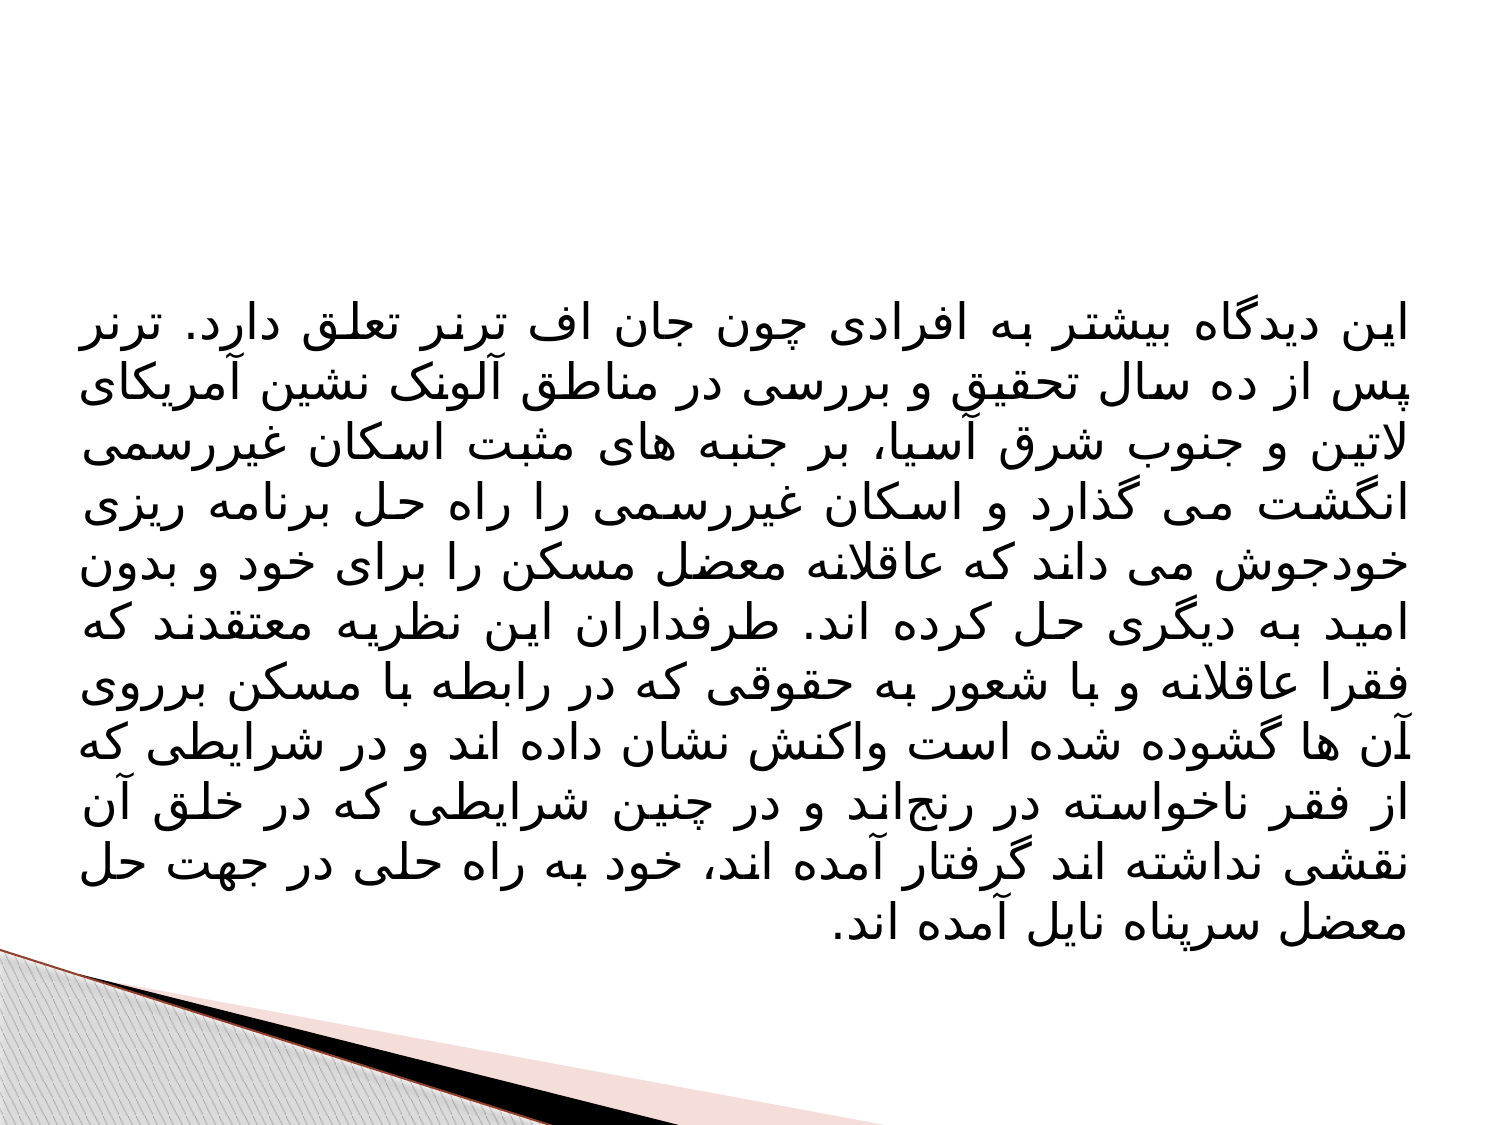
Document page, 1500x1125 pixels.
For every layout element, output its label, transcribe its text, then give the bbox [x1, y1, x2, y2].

text_box این دیدگاه بیشتر به افرادی چون جان اف ترنر تعلق دارد. ترنر پس از ده سال تحقیق و بررسی در مناطق آلونک نشین آمریکای لاتین و جنوب شرق آسیا، بر جنبه های مثبت اسکان غیررسمی انگشت می گذارد و اسکان غیررسمی را راه حل برنامه ریزی خودجوش می داند که عاقلانه معضل مسکن را برای خود و بدون امید به دیگری حل کرده اند. طرفداران این نظریه معتقدند که فقرا عاقلانه و با شعور به حقوقی که در رابطه با مسکن برروی آن ها گشوده شده است واکنش نشان داده اند و در شرایطی که از فقر ناخواسته در رنج‌اند و در چنین شرایطی که در خلق آن نقشی نداشته اند گرفتار آمده اند، خود به راه حلی در جهت حل معضل سرپناه نایل آمده اند. [62, 282, 1425, 957]
